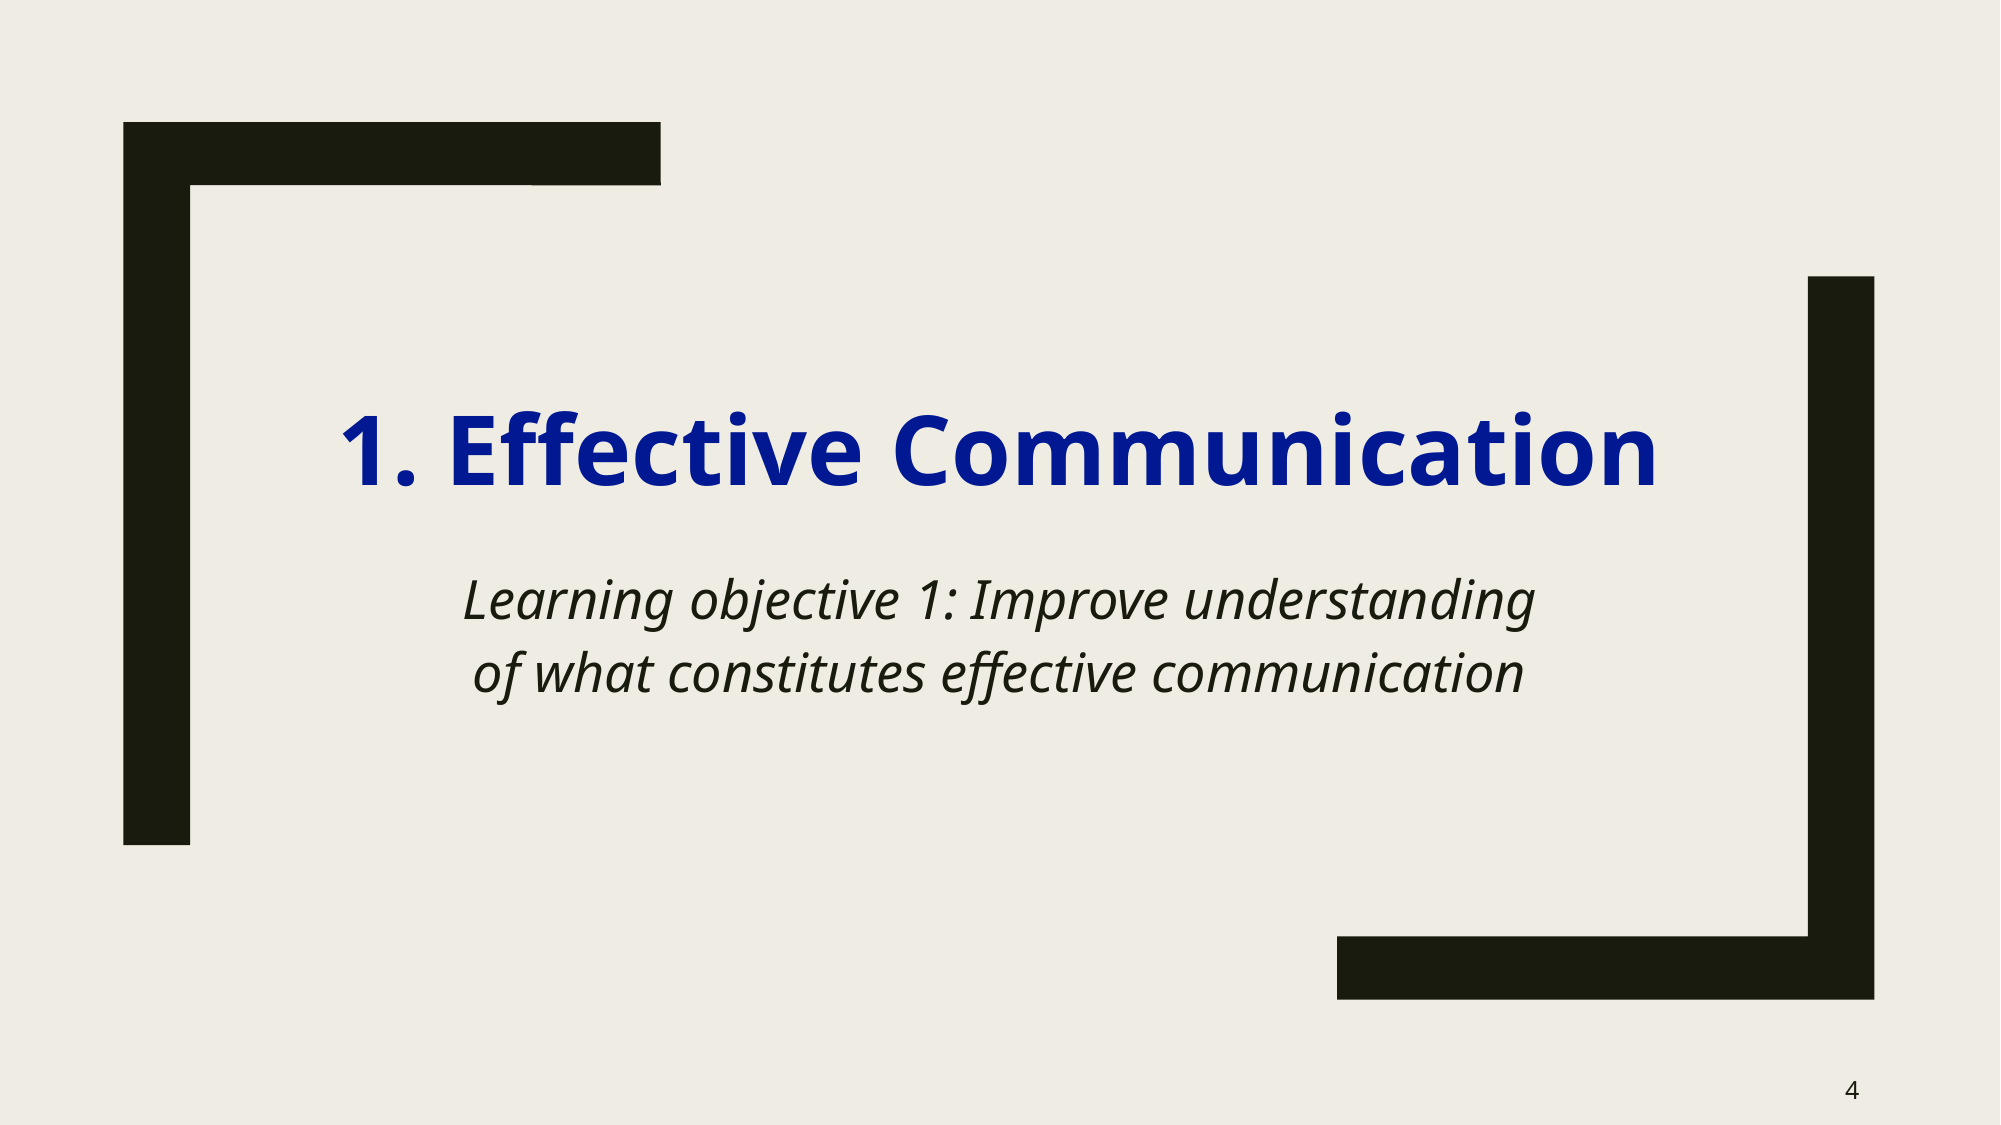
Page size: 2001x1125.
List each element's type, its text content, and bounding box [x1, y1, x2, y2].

slide_number 4 [1612, 1058, 1875, 1125]
subtitle Learning objective 1: Improve understanding of what constitutes effective communication [439, 550, 1561, 729]
title 1. Effective Communication [314, 293, 1686, 514]
